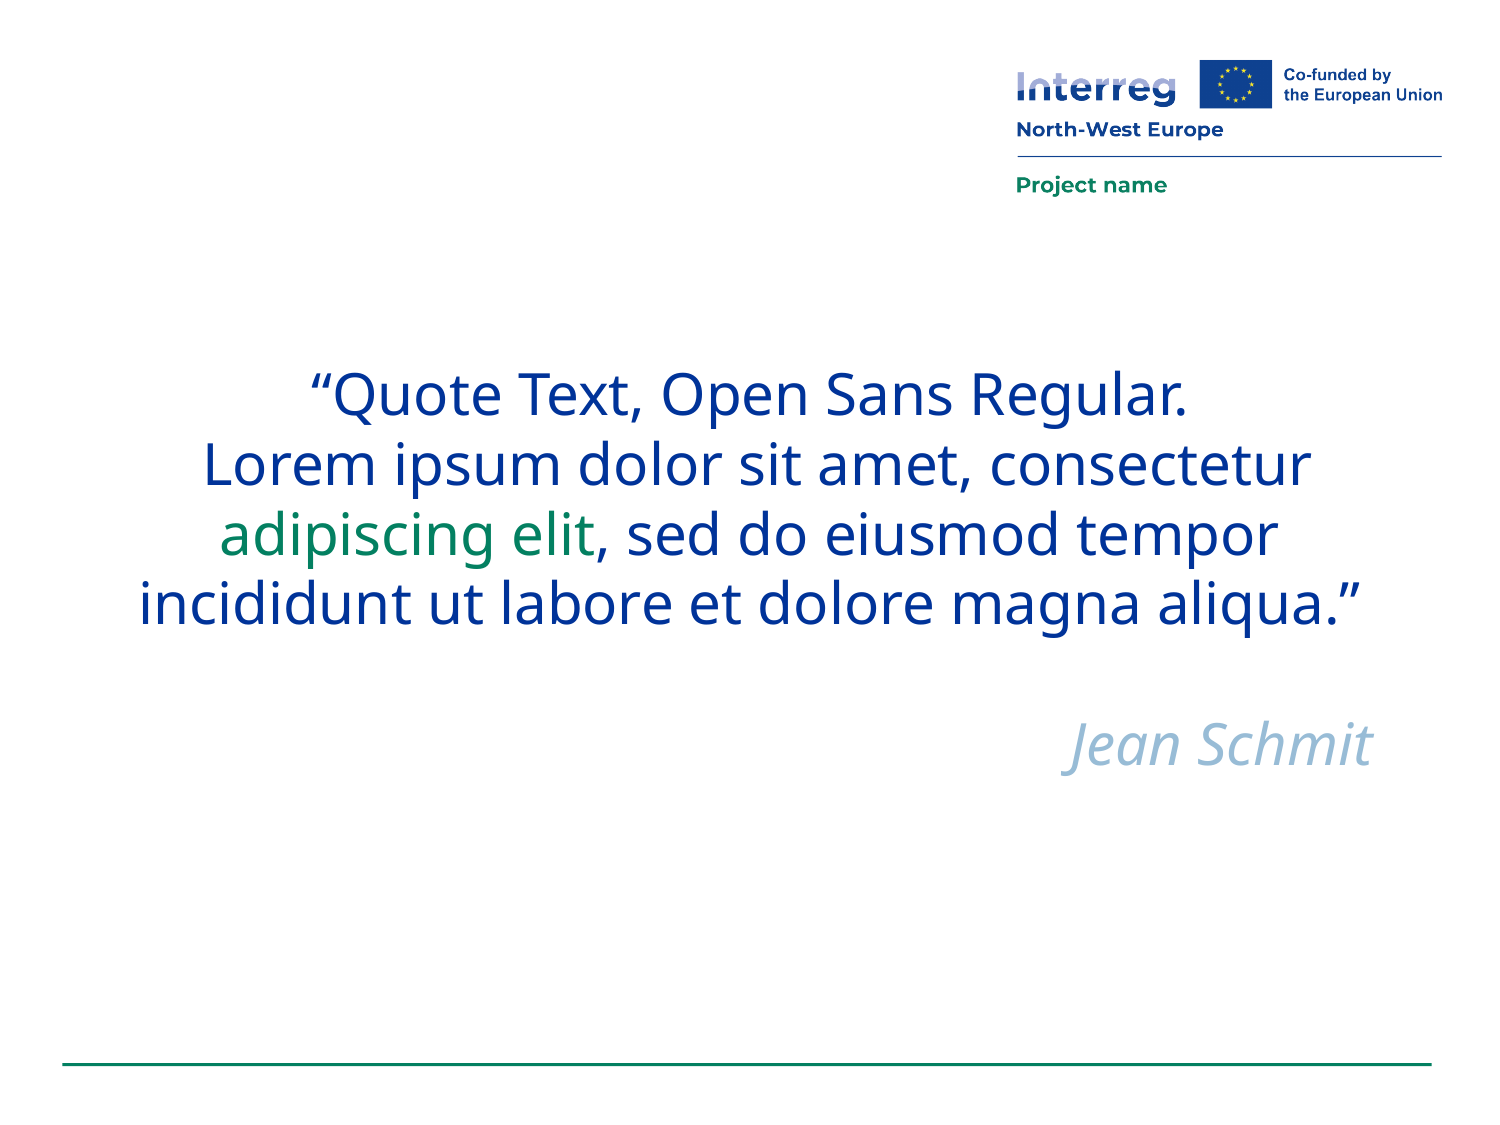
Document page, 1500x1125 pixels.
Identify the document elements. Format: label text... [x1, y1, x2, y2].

text_box “Quote Text, Open Sans Regular. Lorem ipsum dolor sit amet, consectetur adipiscing elit, sed do eiusmod tempor incididunt ut labore et dolore magna aliqua.” Jean Schmit [112, 349, 1388, 798]
picture [958, 0, 1500, 252]
